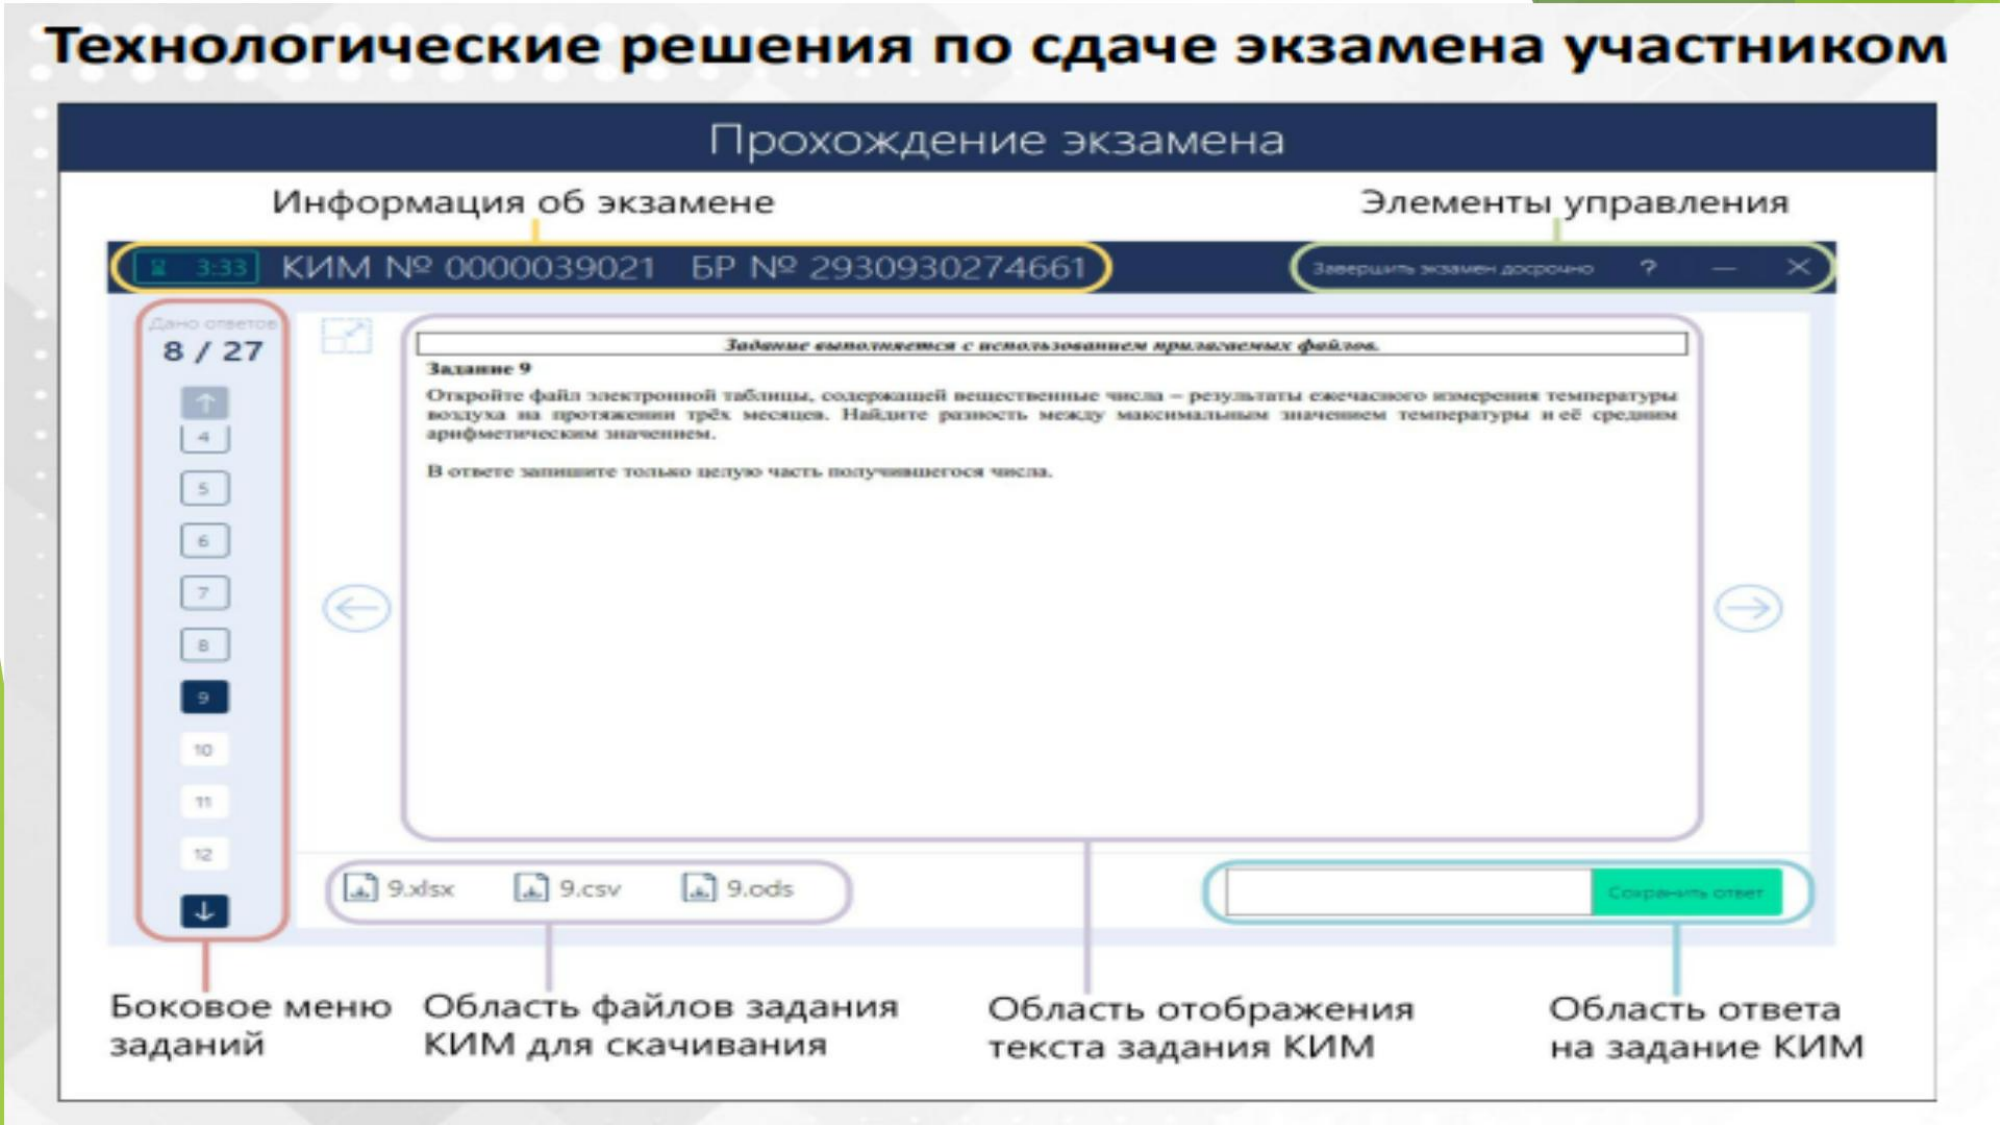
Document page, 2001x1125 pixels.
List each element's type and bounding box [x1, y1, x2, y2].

text_box [0, 0, 2000, 1125]
